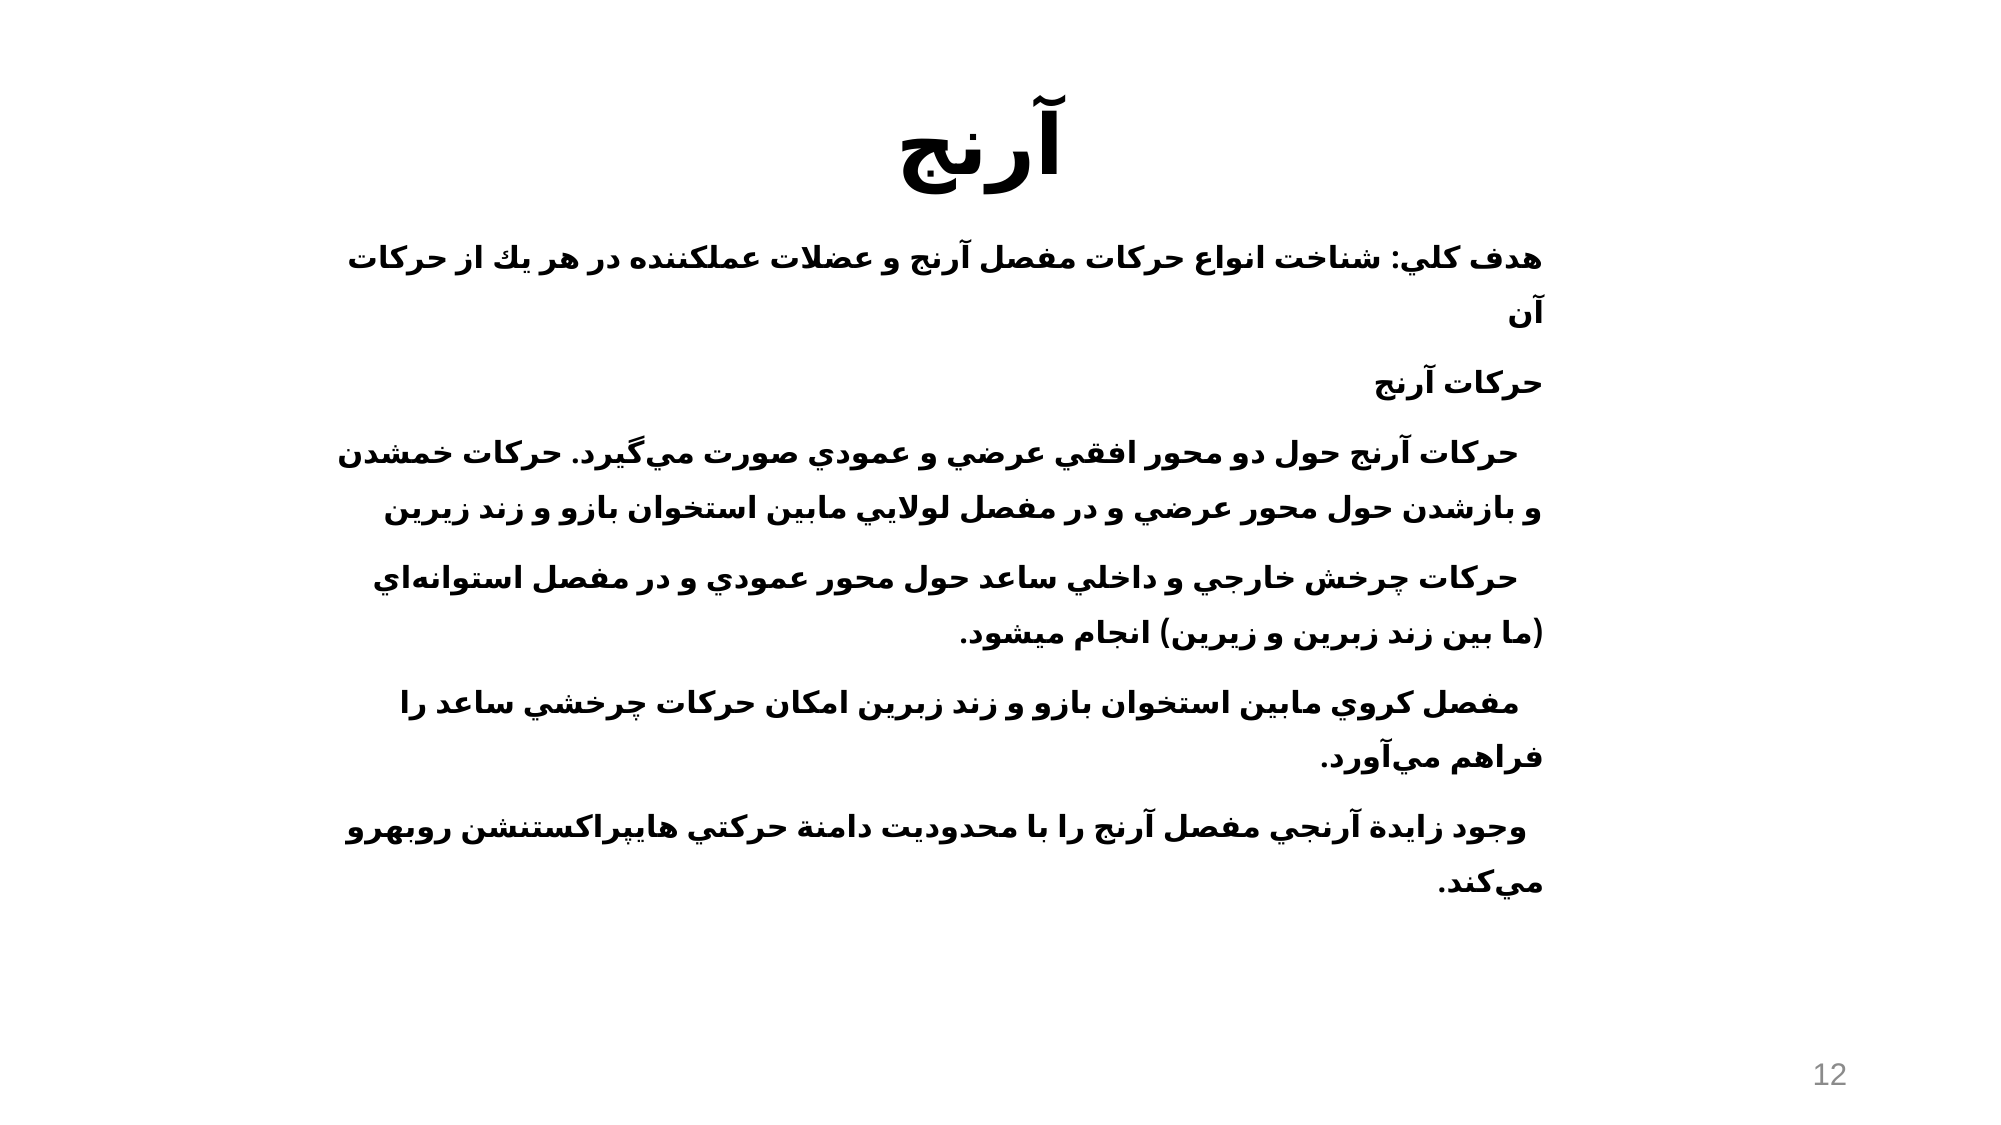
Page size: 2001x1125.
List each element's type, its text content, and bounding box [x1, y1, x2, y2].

subtitle هدف كلي: شناخت انواع حركات مفصل آرنج و عضلات عمل‎كننده در هر يك از حركات آن حركات آرنج حركات آرنج حول دو محور افقي عرضي و عمودي صورت مي‌گيرد. حركات خم‎شدن و بازشدن حول محور عرضي و در مفصل لولايي مابين استخوان بازو و زند زيرين حركات چرخش خارجي و داخلي ساعد حول محور عمودي و در مفصل استوانه‌اي (ما بين زند زبرين و زيرين) انجام مي‎شود. مفصل كروي مابين استخوان بازو و زند زبرين امكان حركات چرخشي ساعد را فراهم مي‌آورد. وجود زايدة آرنجي مفصل آرنج را با محدوديت دامنة حركتي هايپراكستنشن روبه‎رو مي‌كند. [313, 212, 1560, 926]
slide_number 12 [1412, 1042, 1863, 1103]
title آرنج [301, 0, 1660, 200]
